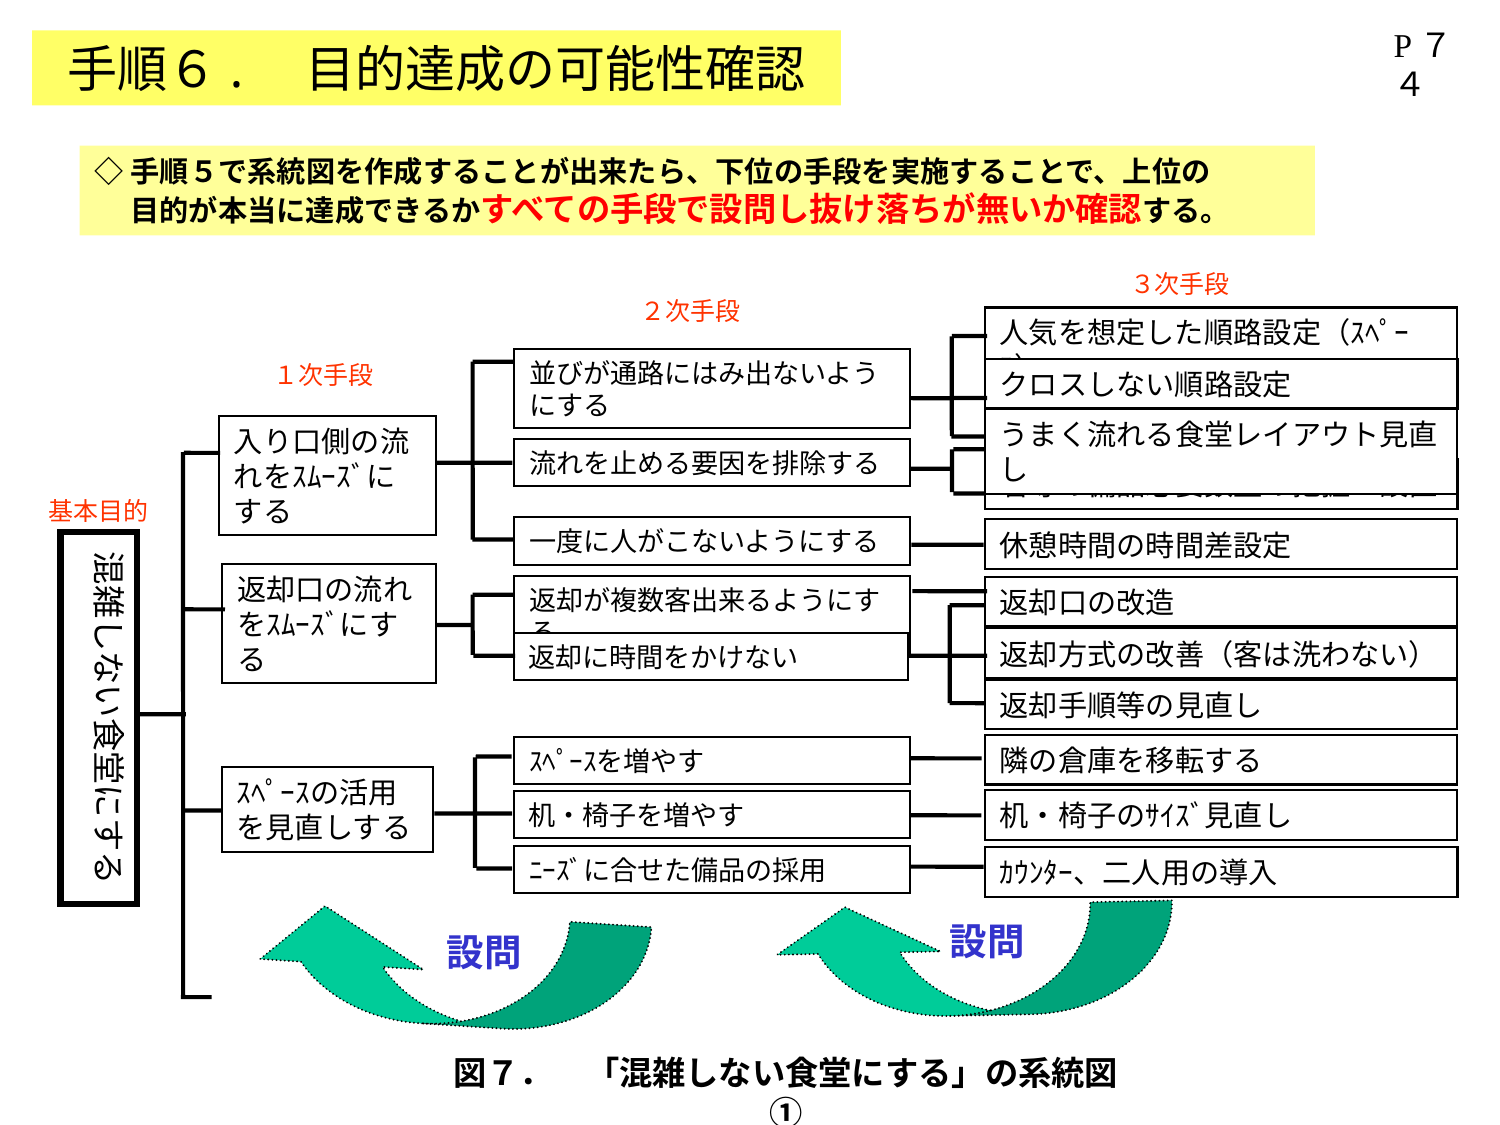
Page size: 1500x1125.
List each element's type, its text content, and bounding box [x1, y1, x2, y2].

text_box 人気を想定した順路設定（ｽﾍﾟｰｽ） [984, 307, 1457, 358]
text_box １次手段 [247, 352, 400, 398]
text_box P７４ [1378, 16, 1500, 111]
text_box 休憩時間の時間差設定 [984, 519, 1458, 570]
text_box うまく流れる食堂レイアウト見直し [984, 409, 1458, 494]
text_box 並びが通路にはみ出ないようにする [514, 348, 911, 429]
text_box 入り口側の流れをｽﾑｰｽﾞにする [219, 415, 437, 536]
text_box 流れを止める要因を排除する [514, 439, 911, 487]
text_box ２次手段 [614, 287, 767, 333]
text_box 図７． 「混雑しない食堂にする」の系統図① [431, 1044, 1141, 1125]
text_box クロスしない順路設定 [984, 358, 1458, 409]
text_box 一度に人がこないようにする [514, 517, 911, 565]
text_box ｶｳﾝﾀｰ、二人用の導入 [984, 847, 1458, 897]
text_box ﾆｰｽﾞに合せた備品の採用 [514, 846, 911, 894]
text_box 箸等の備品必要数量の把握・設置 [984, 494, 1458, 509]
text_box 返却に時間をかけない [514, 632, 908, 680]
text_box 手順６. 目的達成の可能性確認 [32, 30, 841, 106]
text_box 机・椅子のｻｲｽﾞ見直し [984, 790, 1458, 841]
text_box ◇手順５で系統図を作成することが出来たら、下位の手段を実施することで、上位の 目的が本当に達成できるかすべての手段で設問し抜け落ちが無いか確認する。 [79, 145, 1315, 236]
text_box 隣の倉庫を移転する [984, 734, 1458, 785]
text_box ３次手段 [1103, 260, 1256, 306]
text_box 基本目的 [33, 488, 165, 533]
text_box 返却手順等の見直し [984, 679, 1458, 730]
text_box ｽﾍﾟｰｽを増やす [514, 736, 911, 785]
text_box 机・椅子を増やす [514, 791, 910, 839]
text_box ｽﾍﾟｰｽの活用を見直しする [221, 767, 434, 852]
text_box 返却方式の改善（客は洗わない） [984, 628, 1458, 679]
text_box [239, 913, 649, 1025]
text_box 混雑しない食堂にする [60, 533, 138, 905]
text_box 返却口の改造 [984, 576, 1457, 627]
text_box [764, 904, 1174, 1016]
text_box 返却が複数客出来るようにする [514, 575, 911, 655]
text_box 返却口の流れをｽﾑｰｽﾞにする [222, 563, 437, 684]
